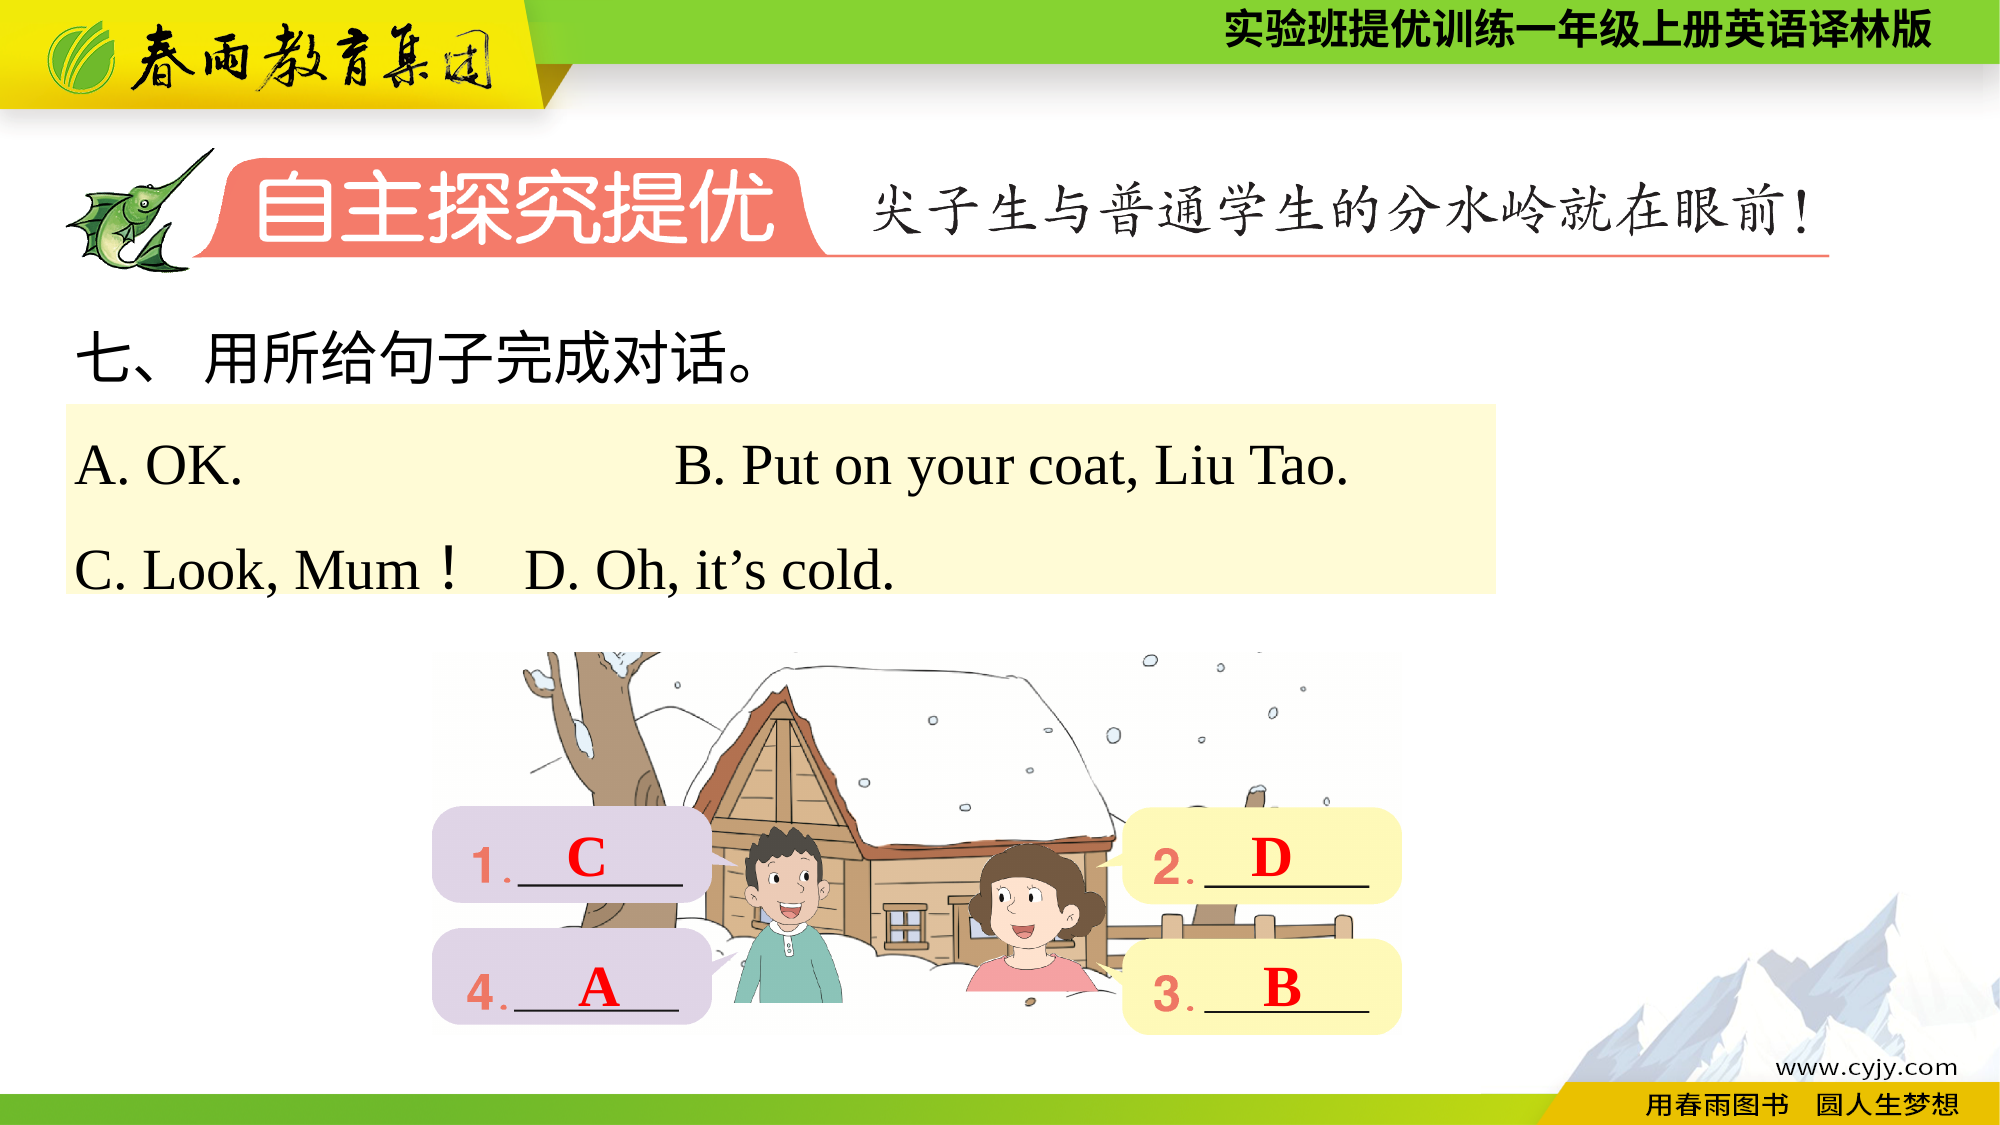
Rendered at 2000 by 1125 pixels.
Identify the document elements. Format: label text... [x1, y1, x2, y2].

picture [0, 0, 2000, 1125]
list 七、 用所给句子完成对话。 A. OK. B. Put on your coat, Liu Tao. C. Look, Mum！ D. Oh, it’s cold. [59, 278, 1944, 599]
